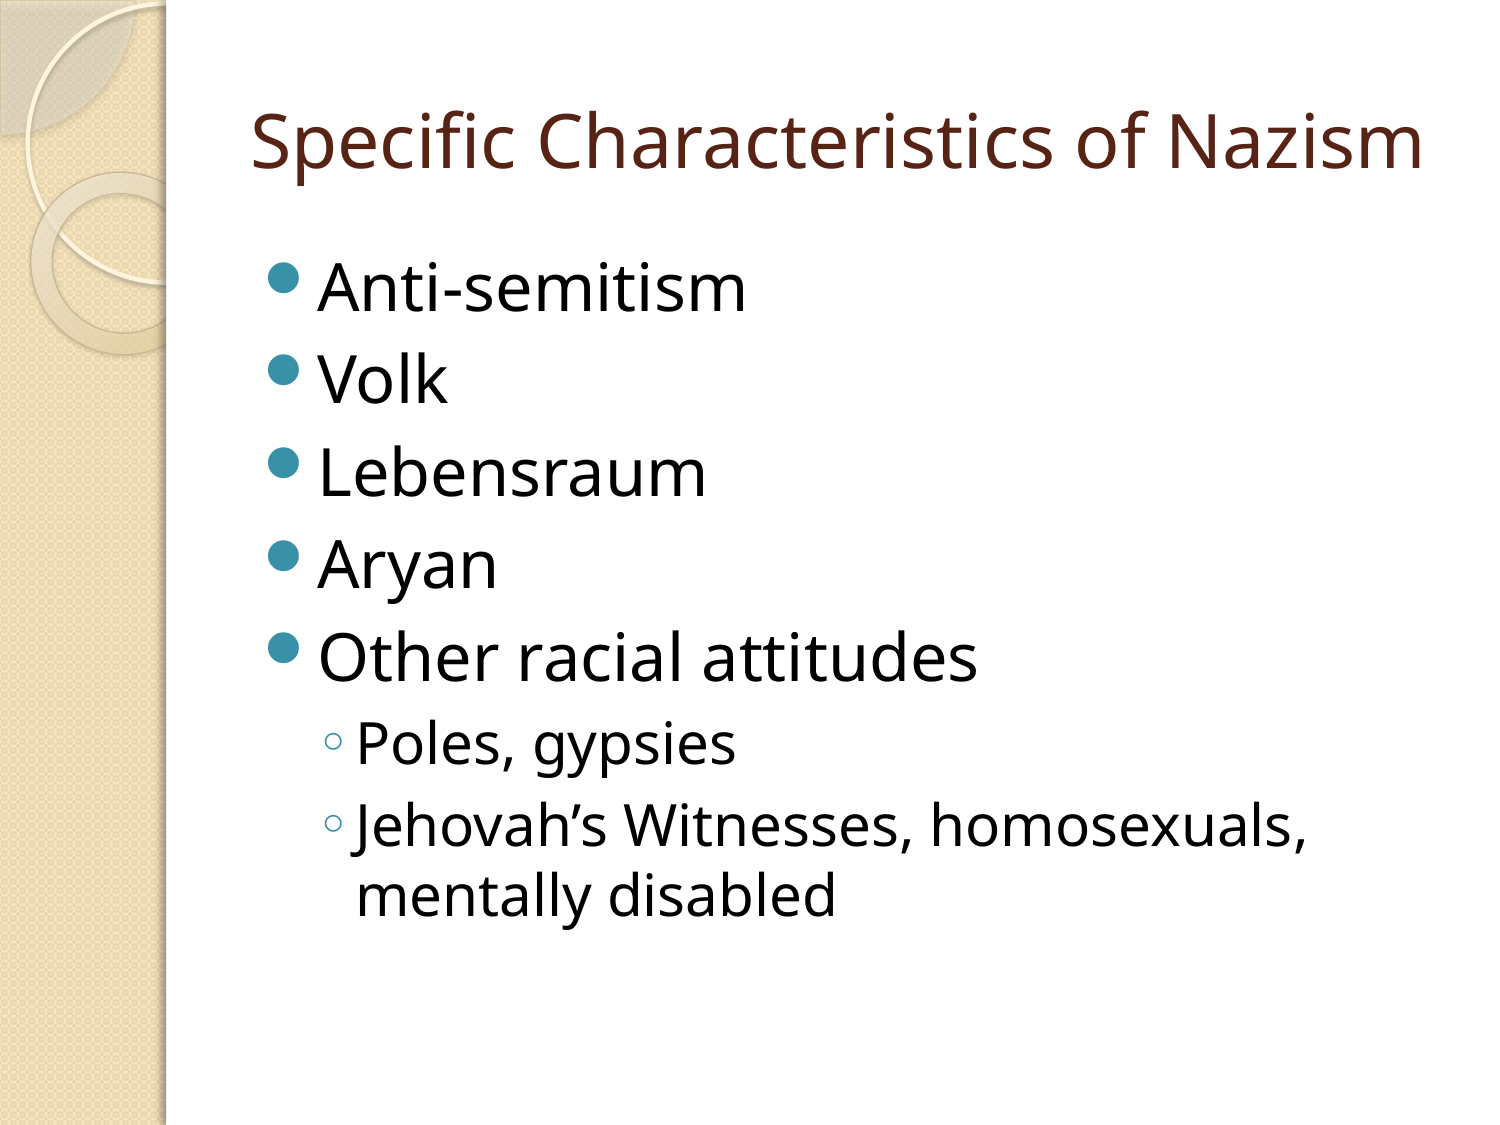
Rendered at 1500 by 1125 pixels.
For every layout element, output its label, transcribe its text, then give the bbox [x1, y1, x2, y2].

title Specific Characteristics of Nazism [235, 45, 1466, 233]
list Anti-semitism Volk Lebensraum Aryan Other racial attitudes Poles, gypsies Jehovah’s Witnesses, homosexuals, mentally disabled [235, 237, 1466, 1025]
